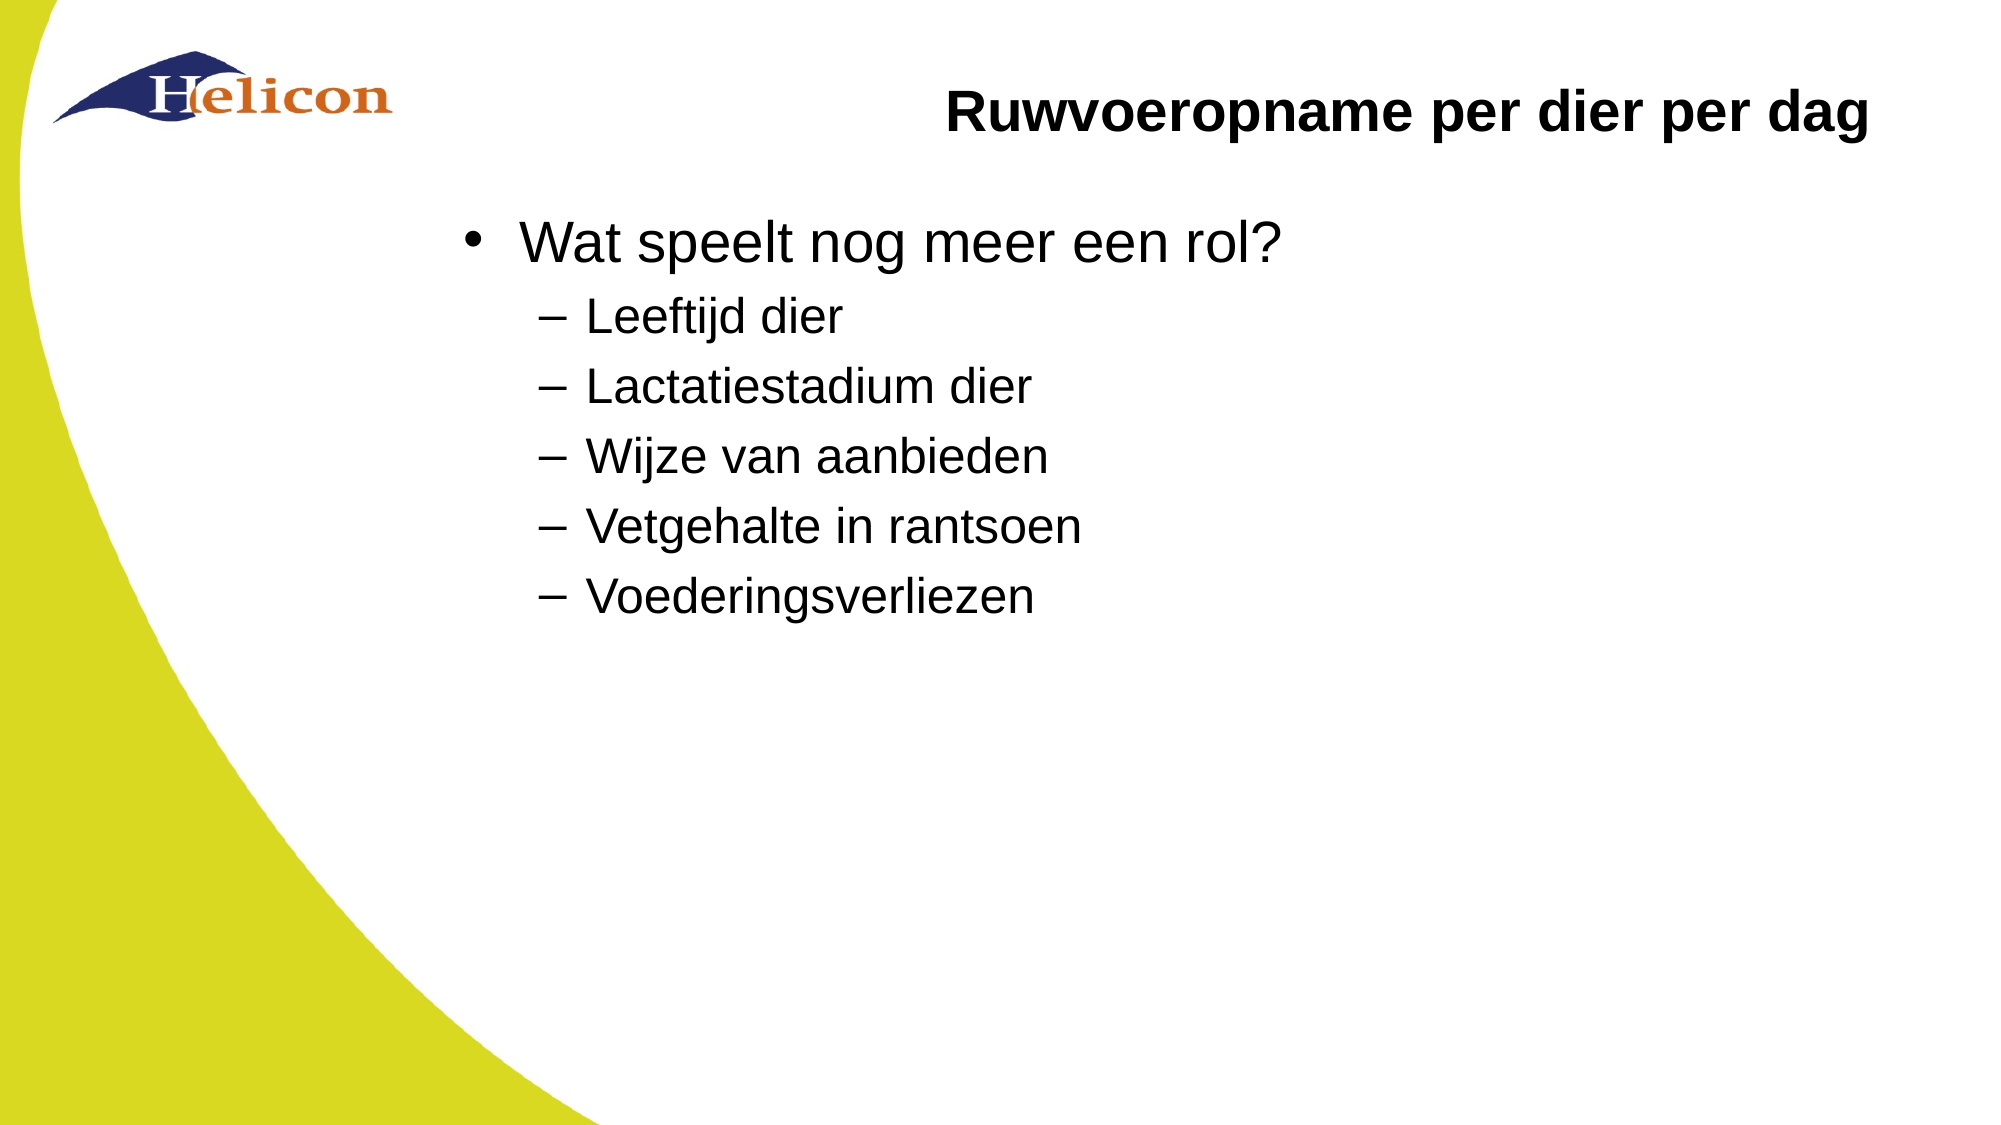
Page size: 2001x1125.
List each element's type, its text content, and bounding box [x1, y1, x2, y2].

picture [0, 0, 2000, 1125]
list Wat speelt nog meer een rol? Leeftijd dier Lactatiestadium dier Wijze van aanbieden Vetgehalte in rantsoen Voederingsverliezen [448, 196, 1900, 1005]
title Ruwvoeropname per dier per dag [432, 54, 1887, 161]
